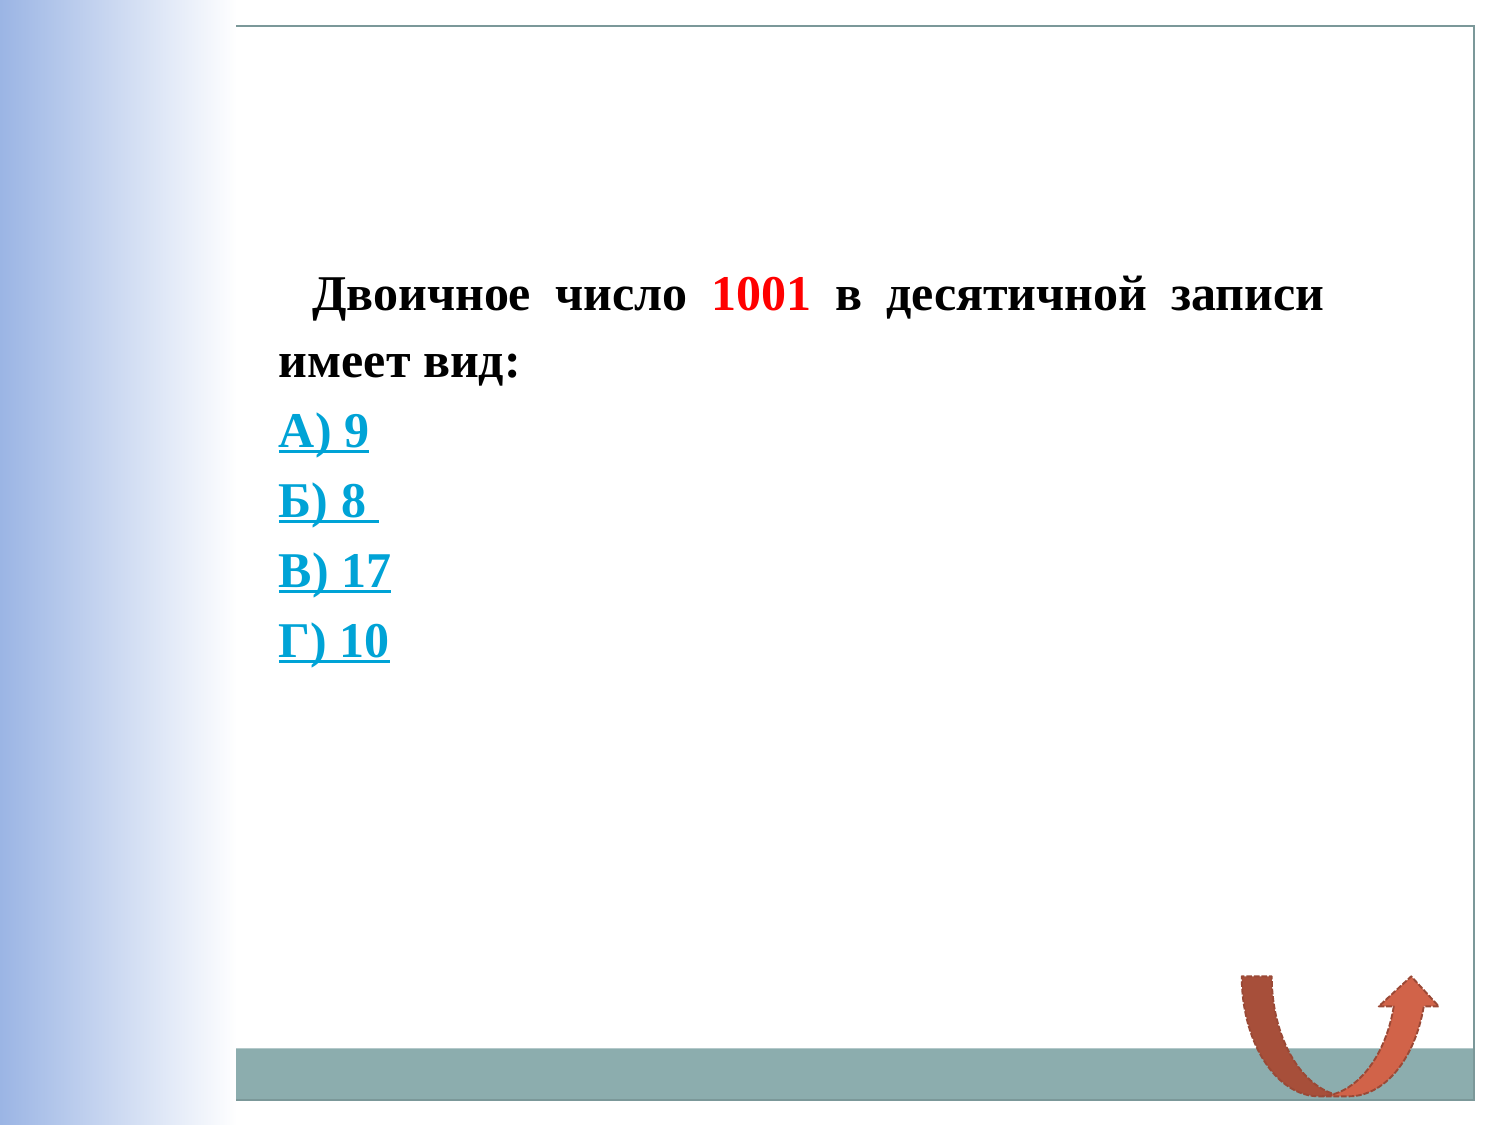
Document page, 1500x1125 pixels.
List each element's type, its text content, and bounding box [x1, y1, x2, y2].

text_box [1272, 1003, 1278, 1017]
text_box [1244, 1011, 1317, 1098]
text_box Двоичное число 1001 в десятичной записи имеет вид: А) 9 Б) 8 В) 17 Г) 10 [264, 219, 1340, 675]
text_box [1261, 975, 1273, 980]
text_box [0, 0, 236, 1125]
text_box [1241, 996, 1246, 1010]
text_box [1275, 975, 1439, 1098]
